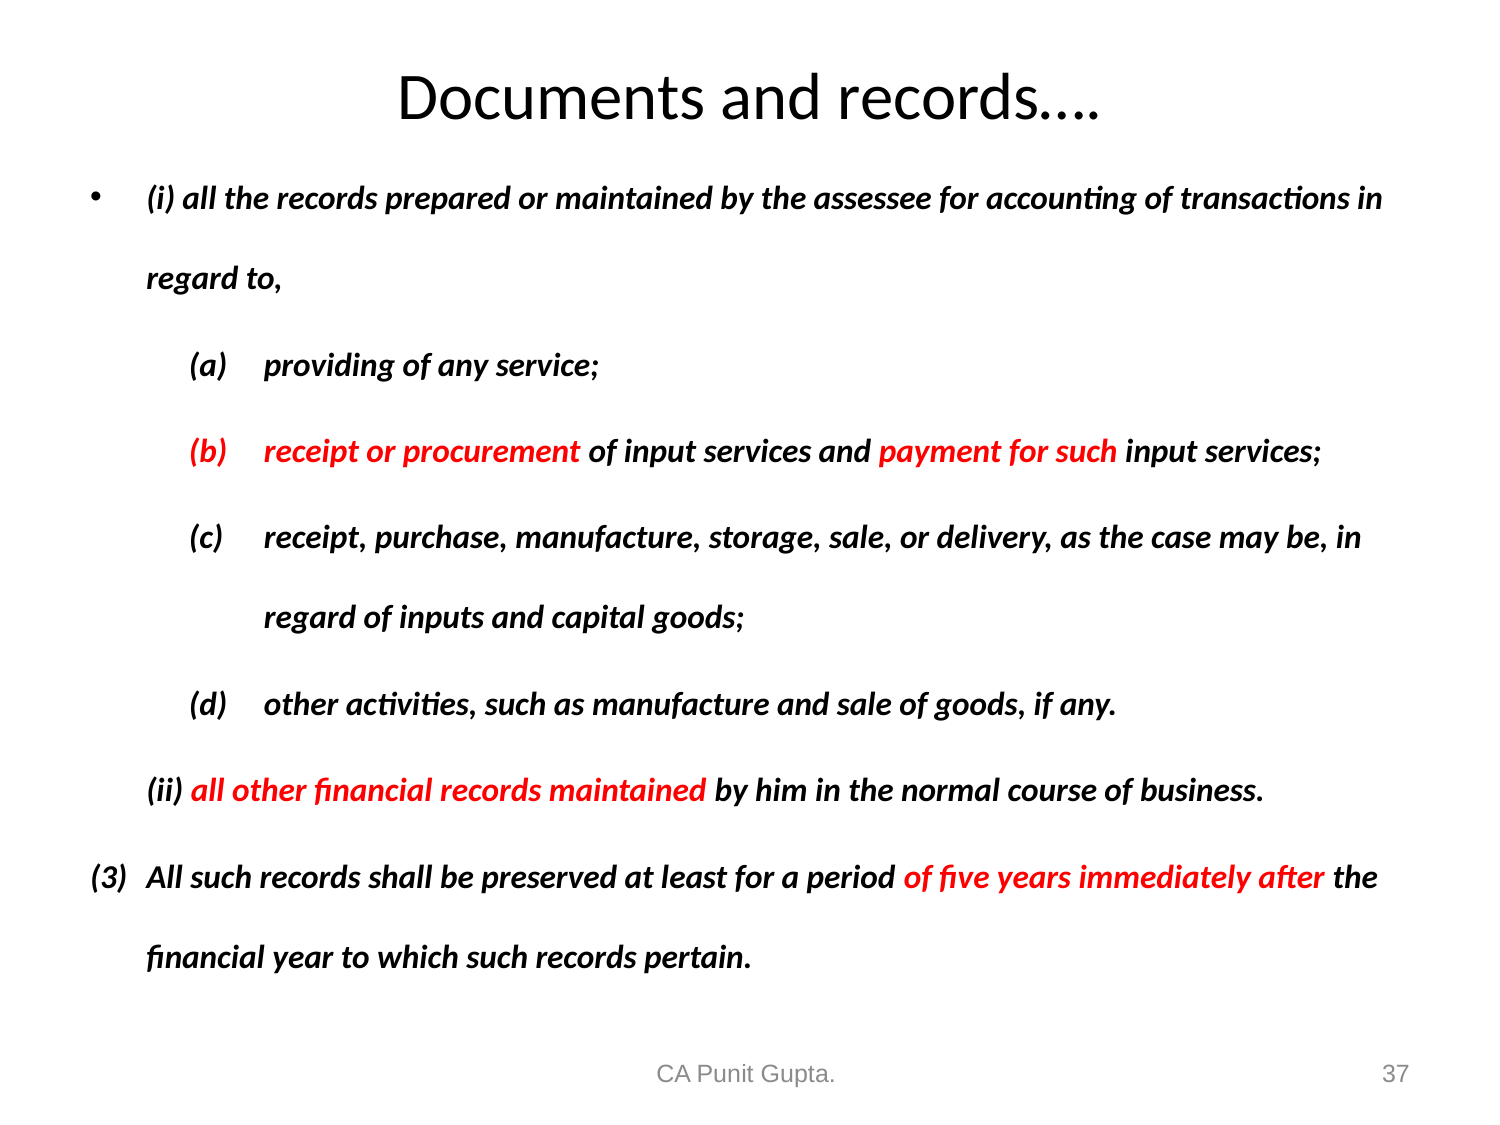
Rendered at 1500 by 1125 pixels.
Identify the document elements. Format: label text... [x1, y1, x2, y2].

footer CA Punit Gupta. [512, 1042, 988, 1103]
list (i) all the records prepared or maintained by the assessee for accounting of transactions in regard to, providing of any service; receipt or procurement of input services and payment for such input services; receipt, purchase, manufacture, storage, sale, or delivery, as the case may be, in regard of inputs and capital goods; other activities, such as manufacture and sale of goods, if any. (ii) all other financial records maintained by him in the normal course of business. (3) All such records shall be preserved at least for a period of five years immediately after the financial year to which such records pertain. [75, 128, 1425, 1005]
slide_number 37 [1074, 1042, 1425, 1103]
title Documents and records…. [75, 45, 1425, 128]
